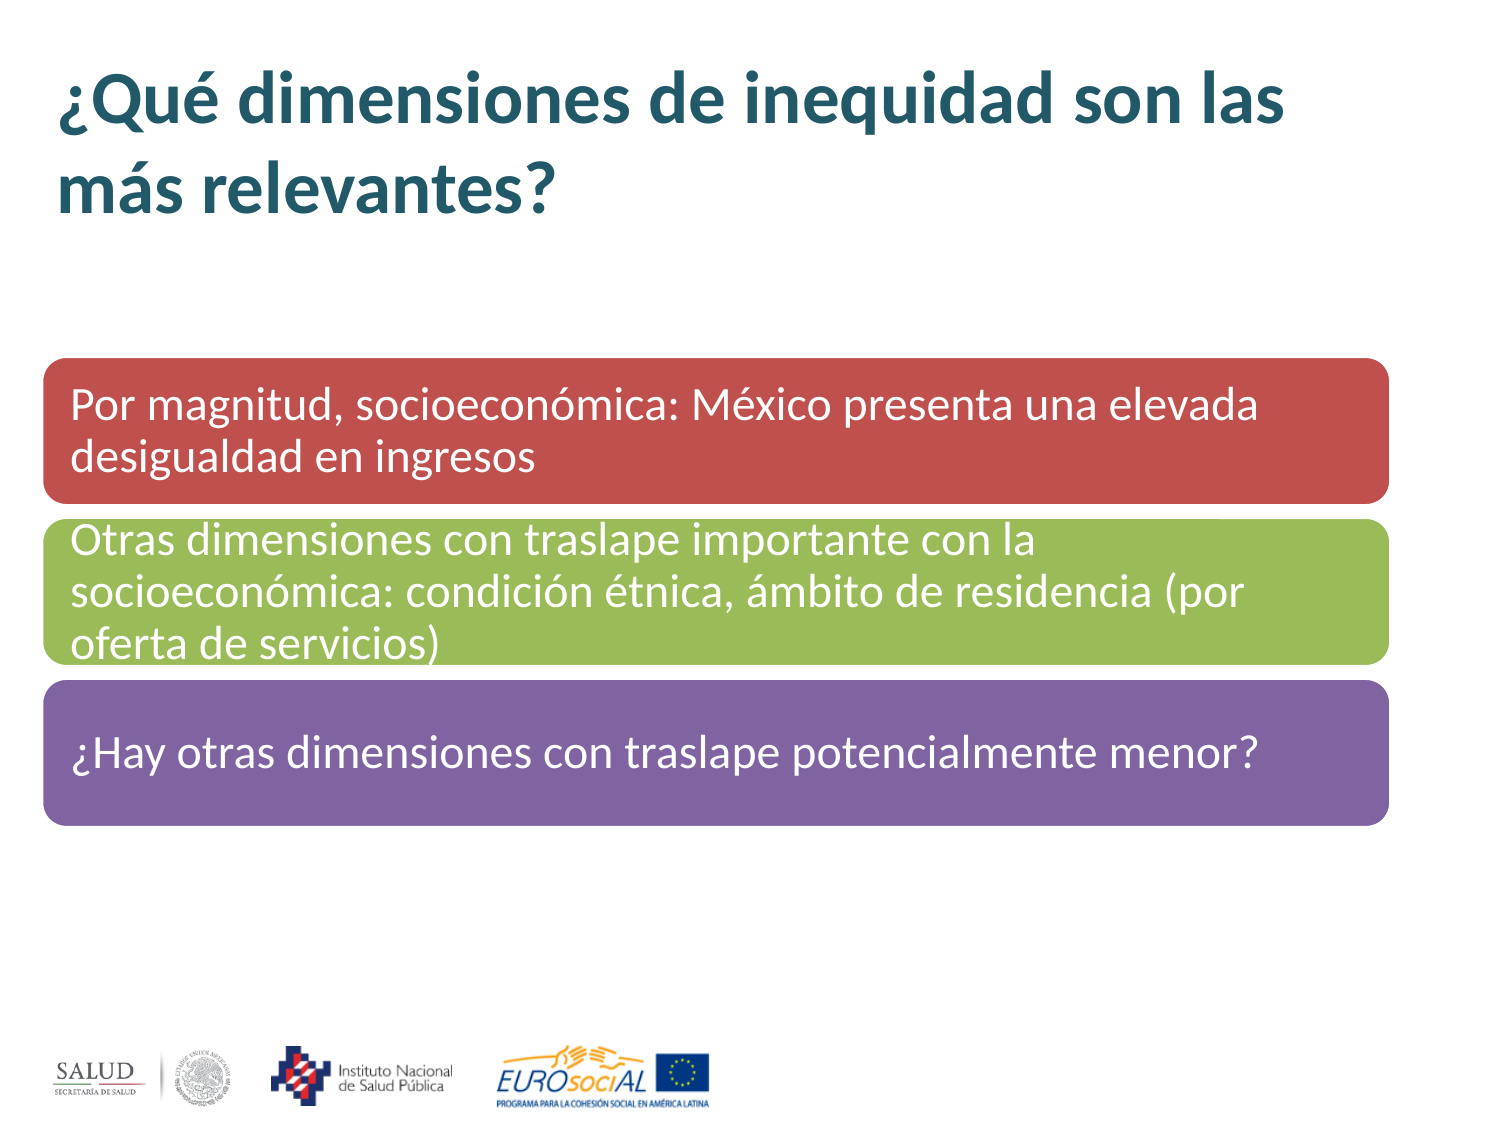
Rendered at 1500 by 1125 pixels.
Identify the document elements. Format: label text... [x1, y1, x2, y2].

picture [53, 1041, 231, 1112]
picture [490, 1037, 715, 1116]
picture [271, 1046, 452, 1106]
title ¿Qué dimensiones de inequidad son las más relevantes? [41, 45, 1388, 233]
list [40, 255, 1392, 929]
